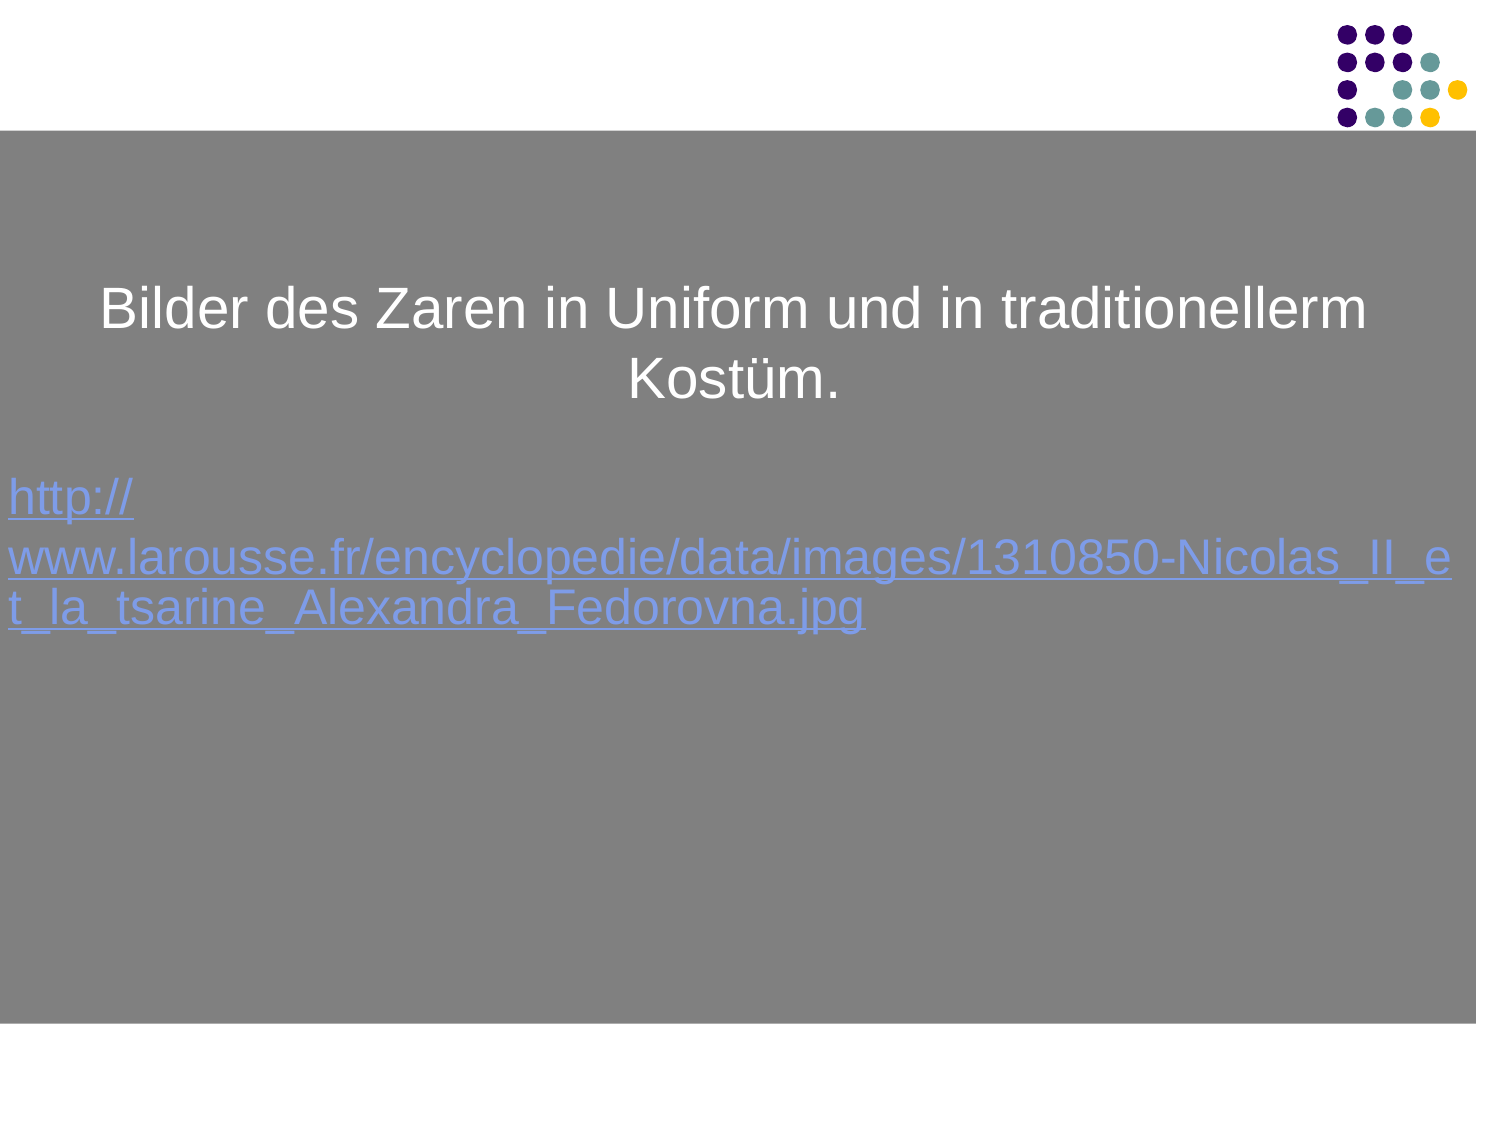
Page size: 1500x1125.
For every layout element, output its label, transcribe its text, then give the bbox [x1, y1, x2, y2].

text_box Bilder des Zaren in Uniform und in traditionellerm Kostüm. http://www.larousse.fr/encyclopedie/data/images/1310850-Nicolas_II_et_la_tsarine_Alexandra_Fedorovna.jpg [0, 130, 1476, 1024]
